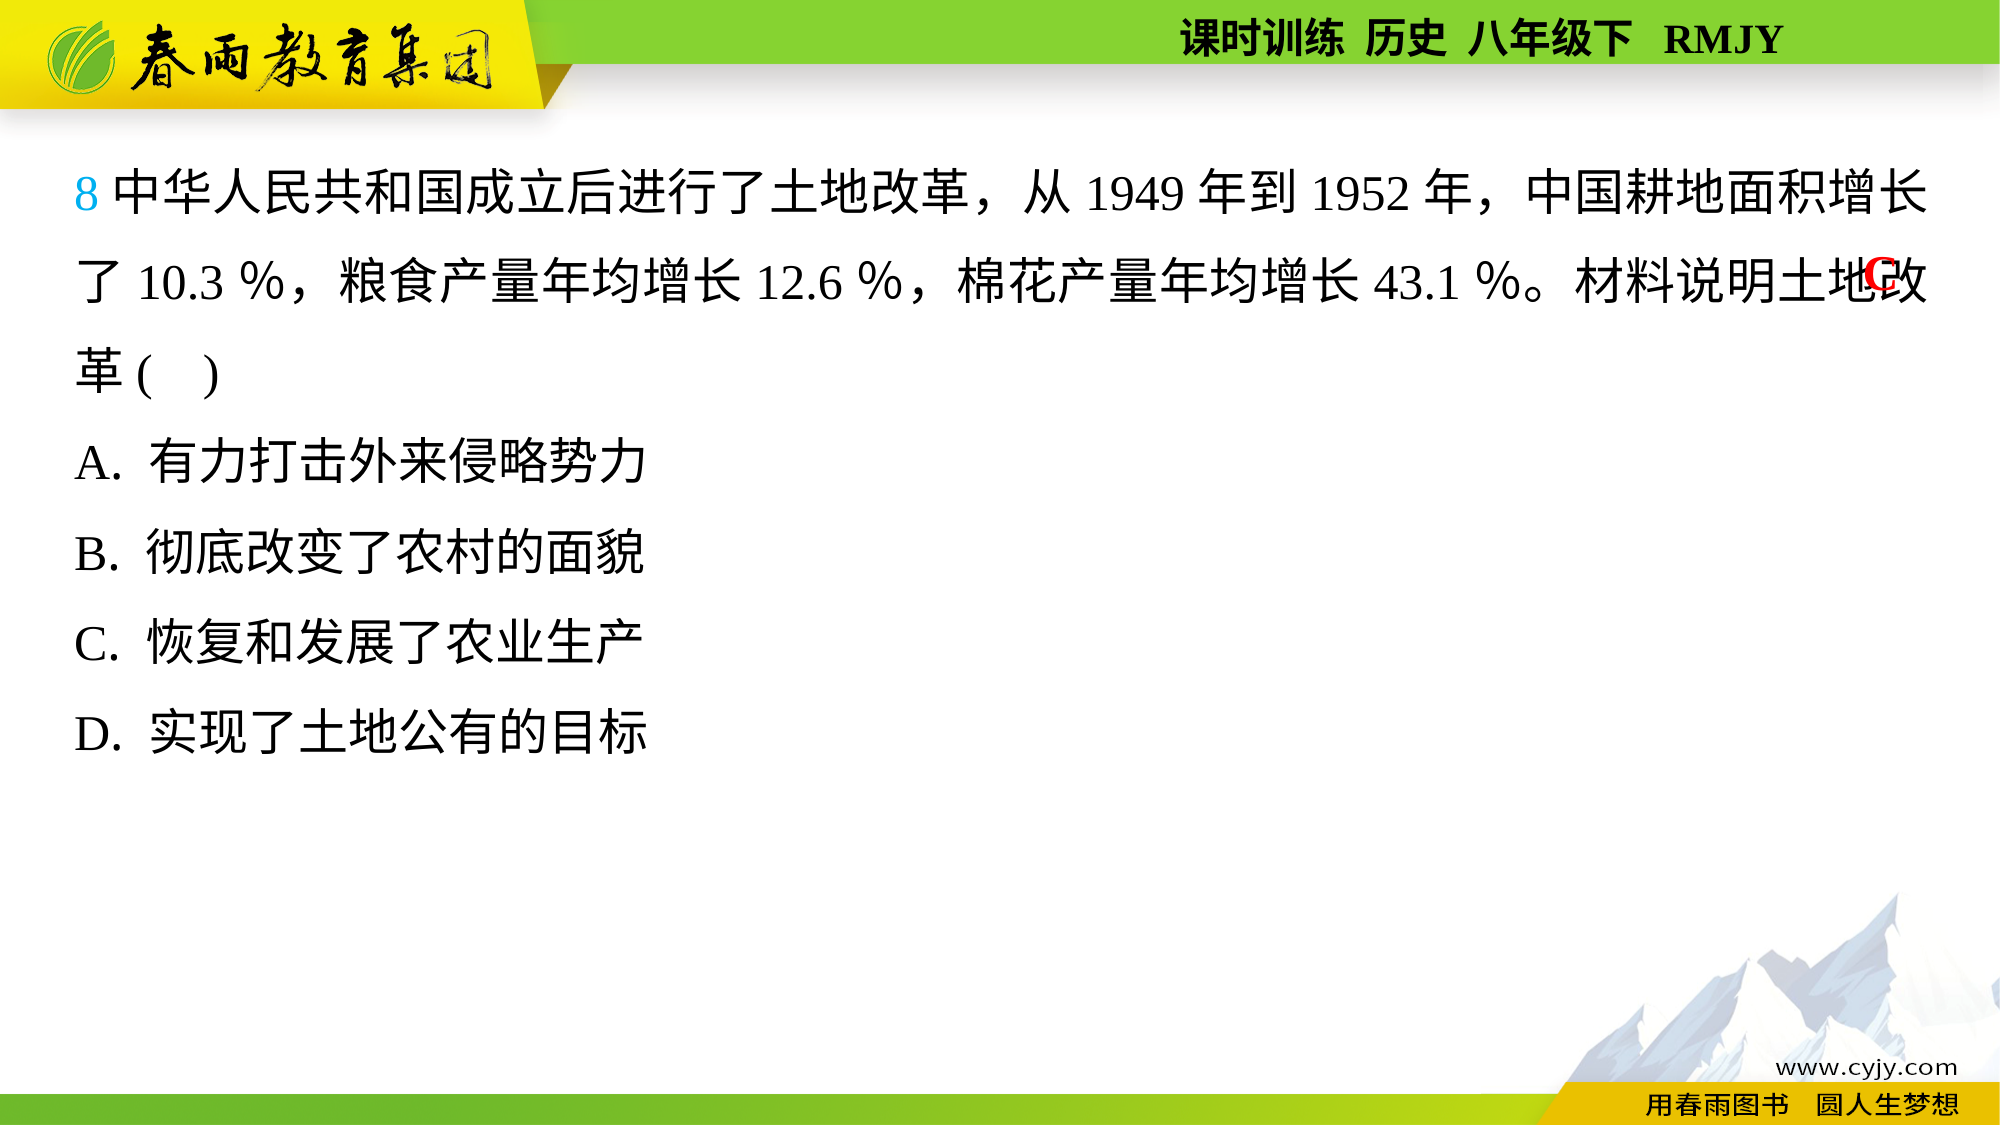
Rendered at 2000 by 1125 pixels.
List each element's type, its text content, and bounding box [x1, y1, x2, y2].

text_box C [1847, 233, 1914, 308]
picture [0, 0, 2000, 1125]
list 8中华人民共和国成立后进行了土地改革，从1949年到1952年，中国耕地面积增长了10.3％，粮食产量年均增长12.6％，棉花产量年均增长43.1％。材料说明土地改革( ) A. 有力打击外来侵略势力 B. 彻底改变了农村的面貌 C. 恢复和发展了农业生产 D. 实现了土地公有的目标 [59, 122, 1944, 683]
